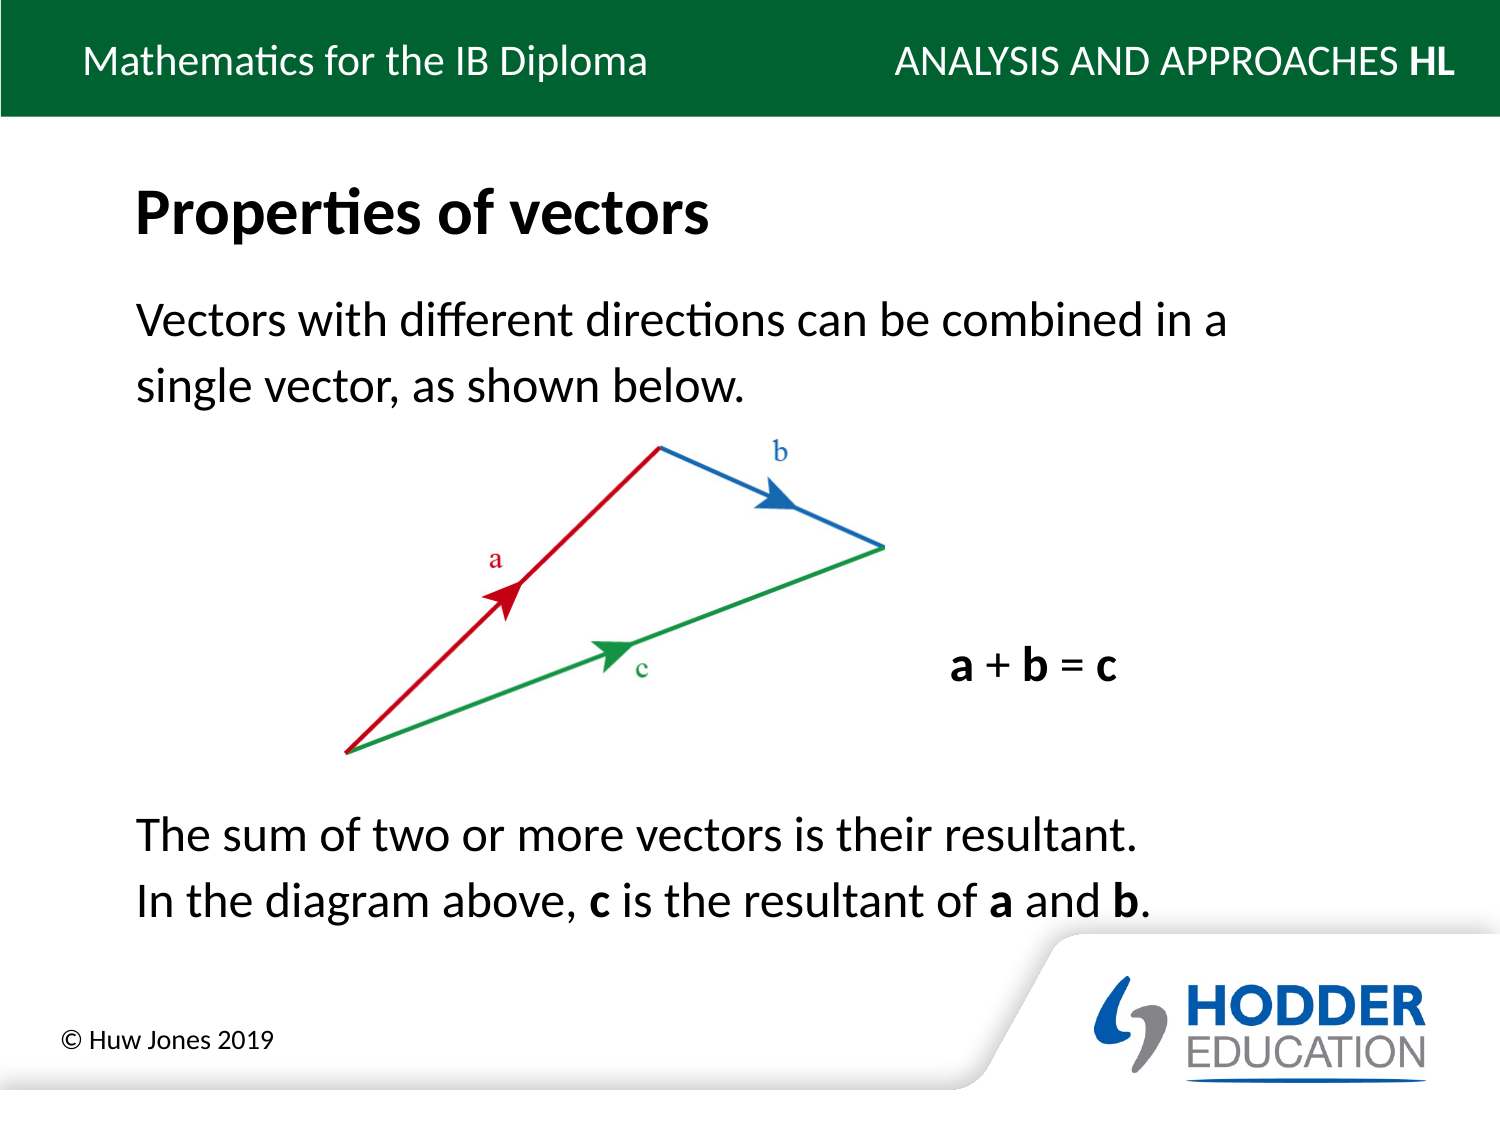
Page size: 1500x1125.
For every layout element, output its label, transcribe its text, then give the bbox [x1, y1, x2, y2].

picture [344, 434, 885, 755]
text_box The sum of two or more vectors is their resultant. In the diagram above, c is the resultant of a and b. [135, 795, 1332, 898]
text_box Properties of vectors [135, 168, 1094, 249]
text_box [0, 898, 1500, 1125]
text_box Vectors with different directions can be combined in a single vector, as shown below. [135, 280, 1254, 412]
text_box a + b = c [949, 631, 1156, 692]
text_box Mathematics for the IB Diploma ANALYSIS AND APPROACHES HL [0, 0, 1500, 118]
